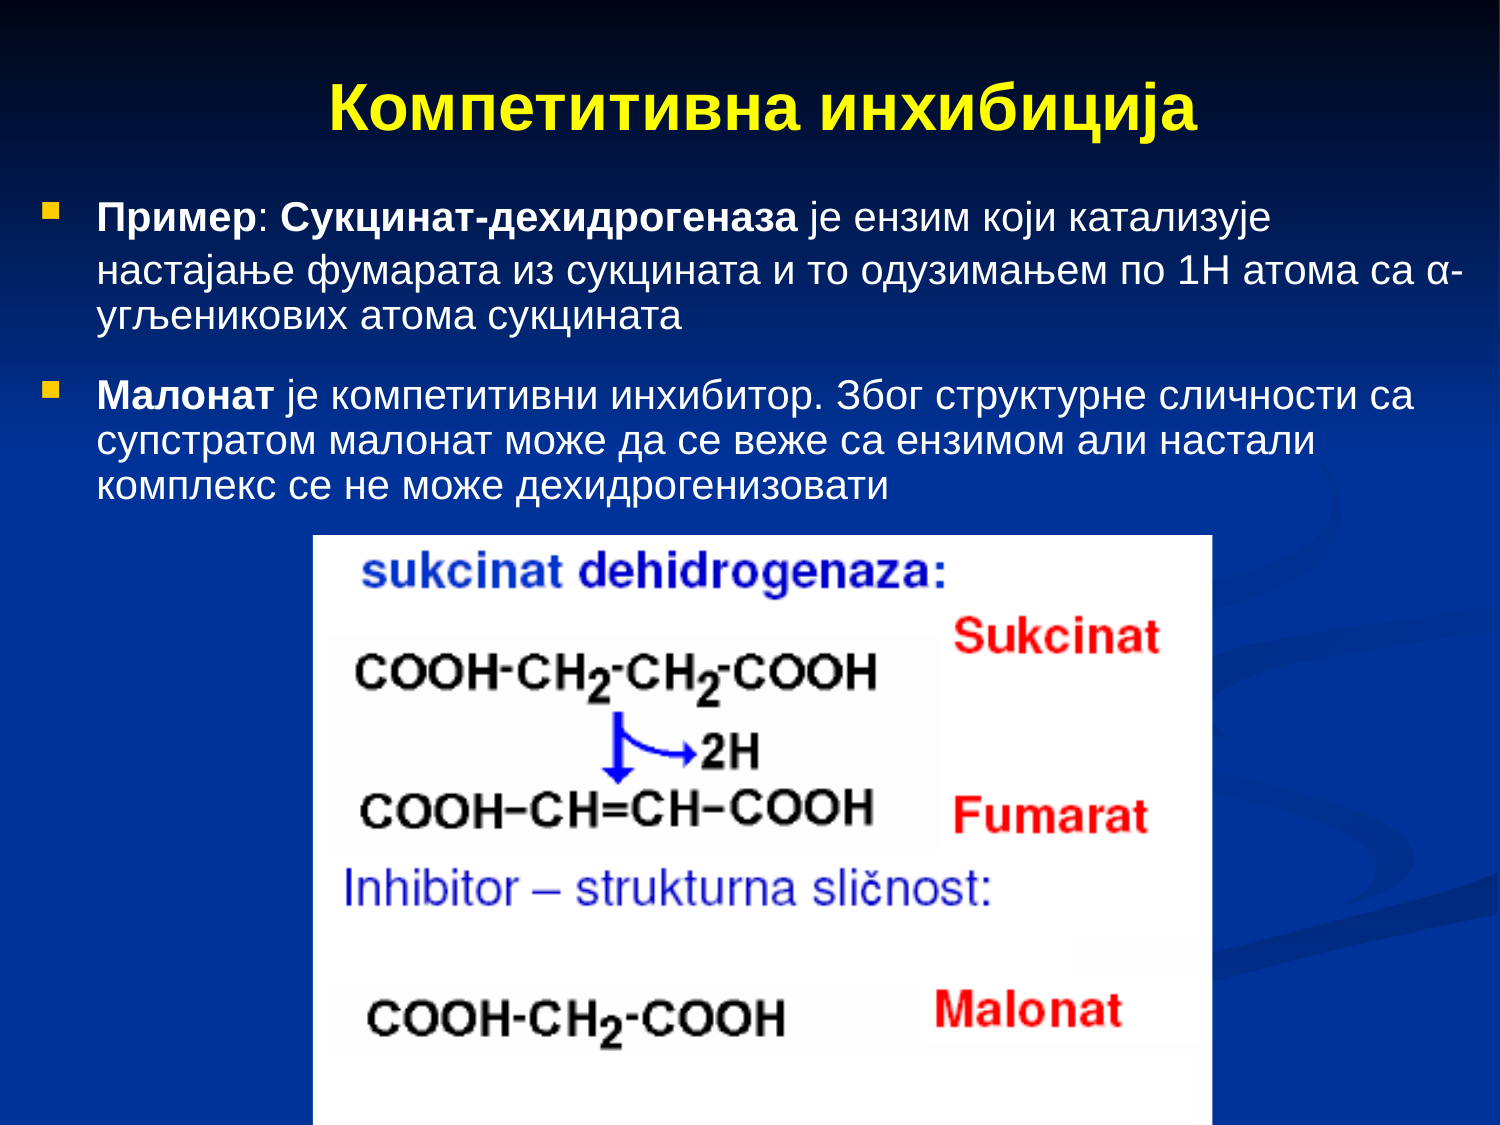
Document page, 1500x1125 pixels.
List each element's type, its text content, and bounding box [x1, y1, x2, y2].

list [312, 534, 1213, 1125]
list Пример: Сукцинат-дехидрогеназа је ензим који катализује настајање фумарата из сукцината и то одузимањем по 1H атома са α-угљеникових атома сукцината Малонат је компетитивни инхибитор. Због структурне сличности са супстратом малонат може да се веже са ензимом али настали комплекс се не може дехидрогенизовати [24, 187, 1500, 547]
text_box Компетитивна инхибиција [99, 0, 1450, 188]
